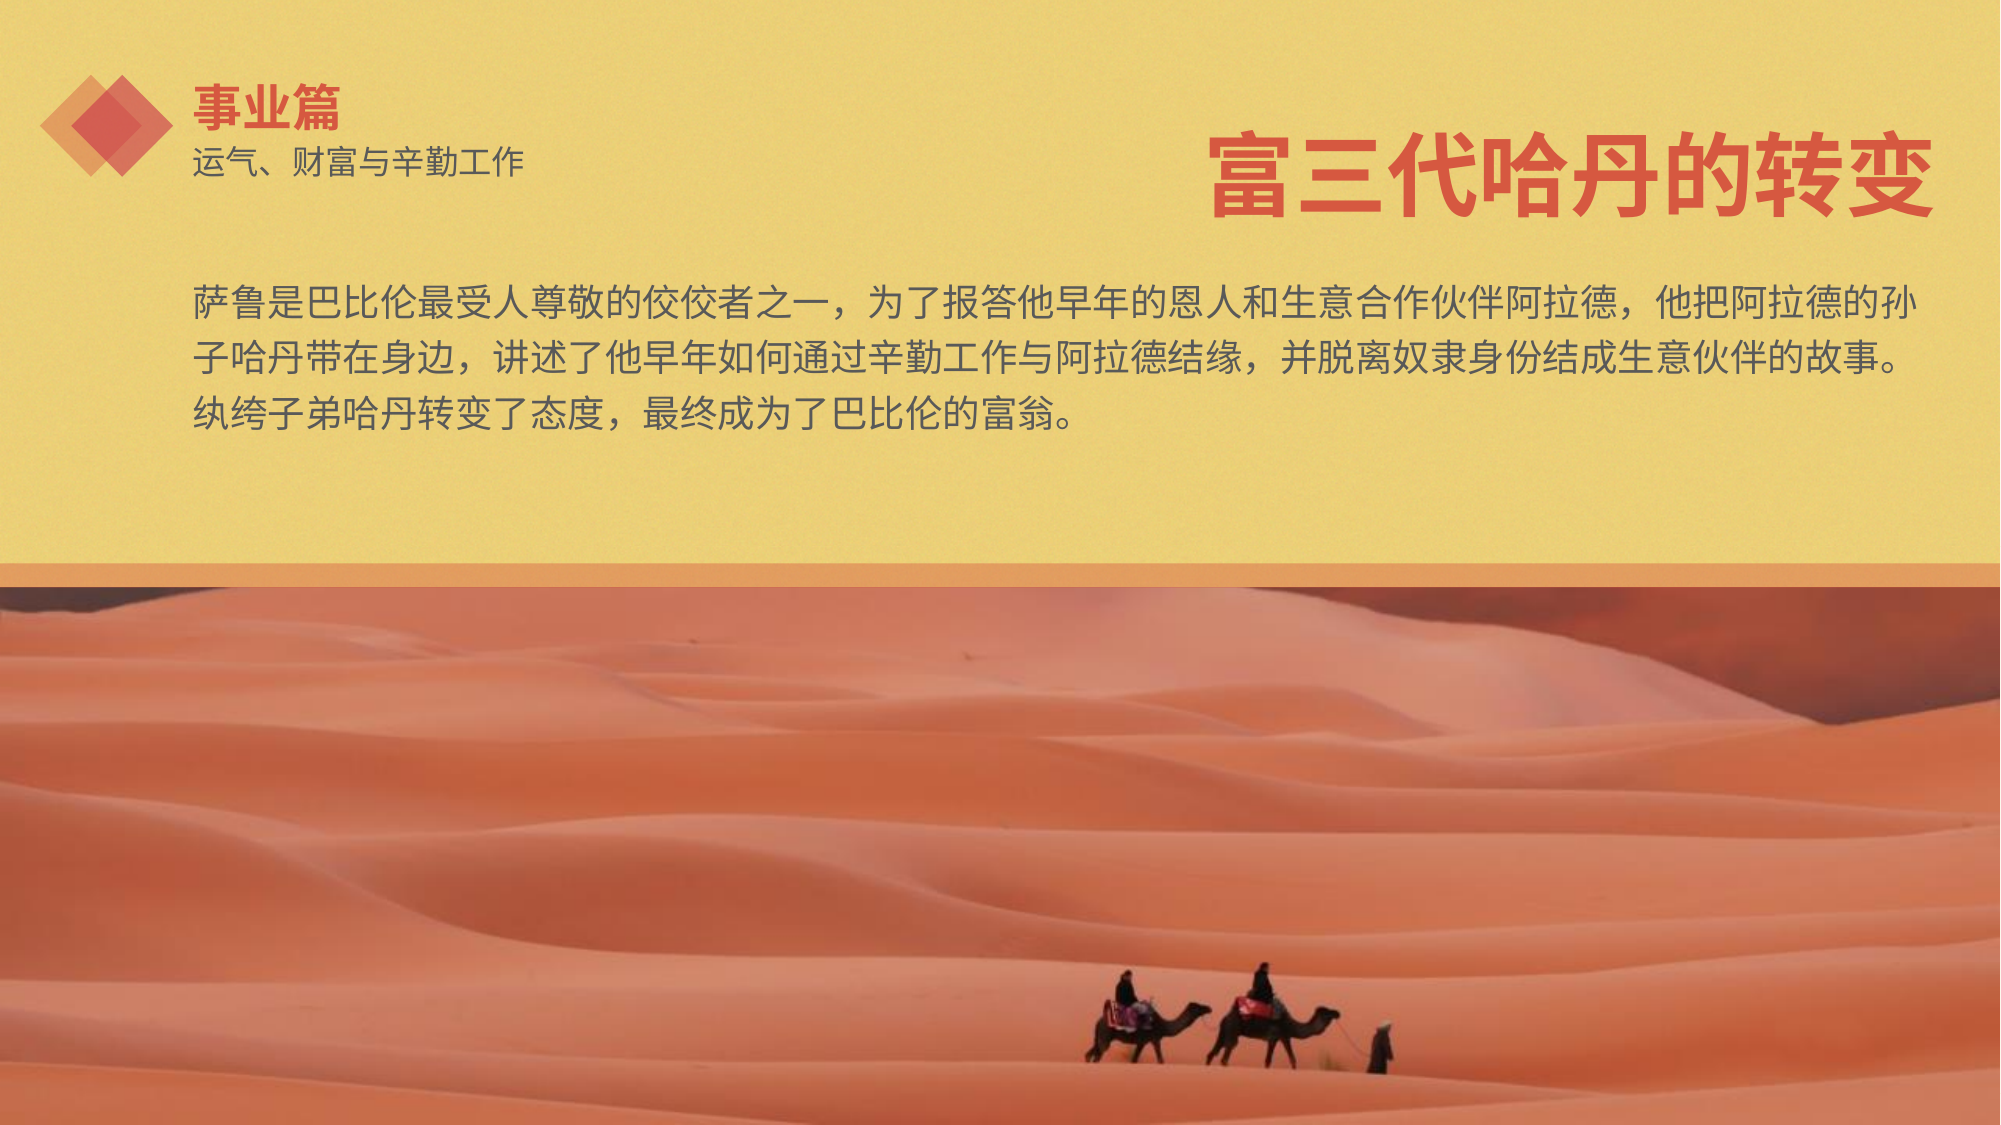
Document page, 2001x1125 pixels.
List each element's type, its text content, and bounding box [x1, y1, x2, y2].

picture [0, 0, 2001, 1125]
text_box 富三代哈丹的转变 [1188, 110, 1953, 236]
text_box 萨鲁是巴比伦最受人尊敬的佼佼者之一，为了报答他早年的恩人和生意合作伙伴阿拉德，他把阿拉德的孙子哈丹带在身边，讲述了他早年如何通过辛勤工作与阿拉德结缘，并脱离奴隶身份结成生意伙伴的故事。纨绔子弟哈丹转变了态度，最终成为了巴比伦的富翁。 [177, 261, 1956, 442]
text_box 事业篇 运气、财富与辛勤工作 [177, 61, 728, 189]
text_box [0, 562, 2000, 587]
